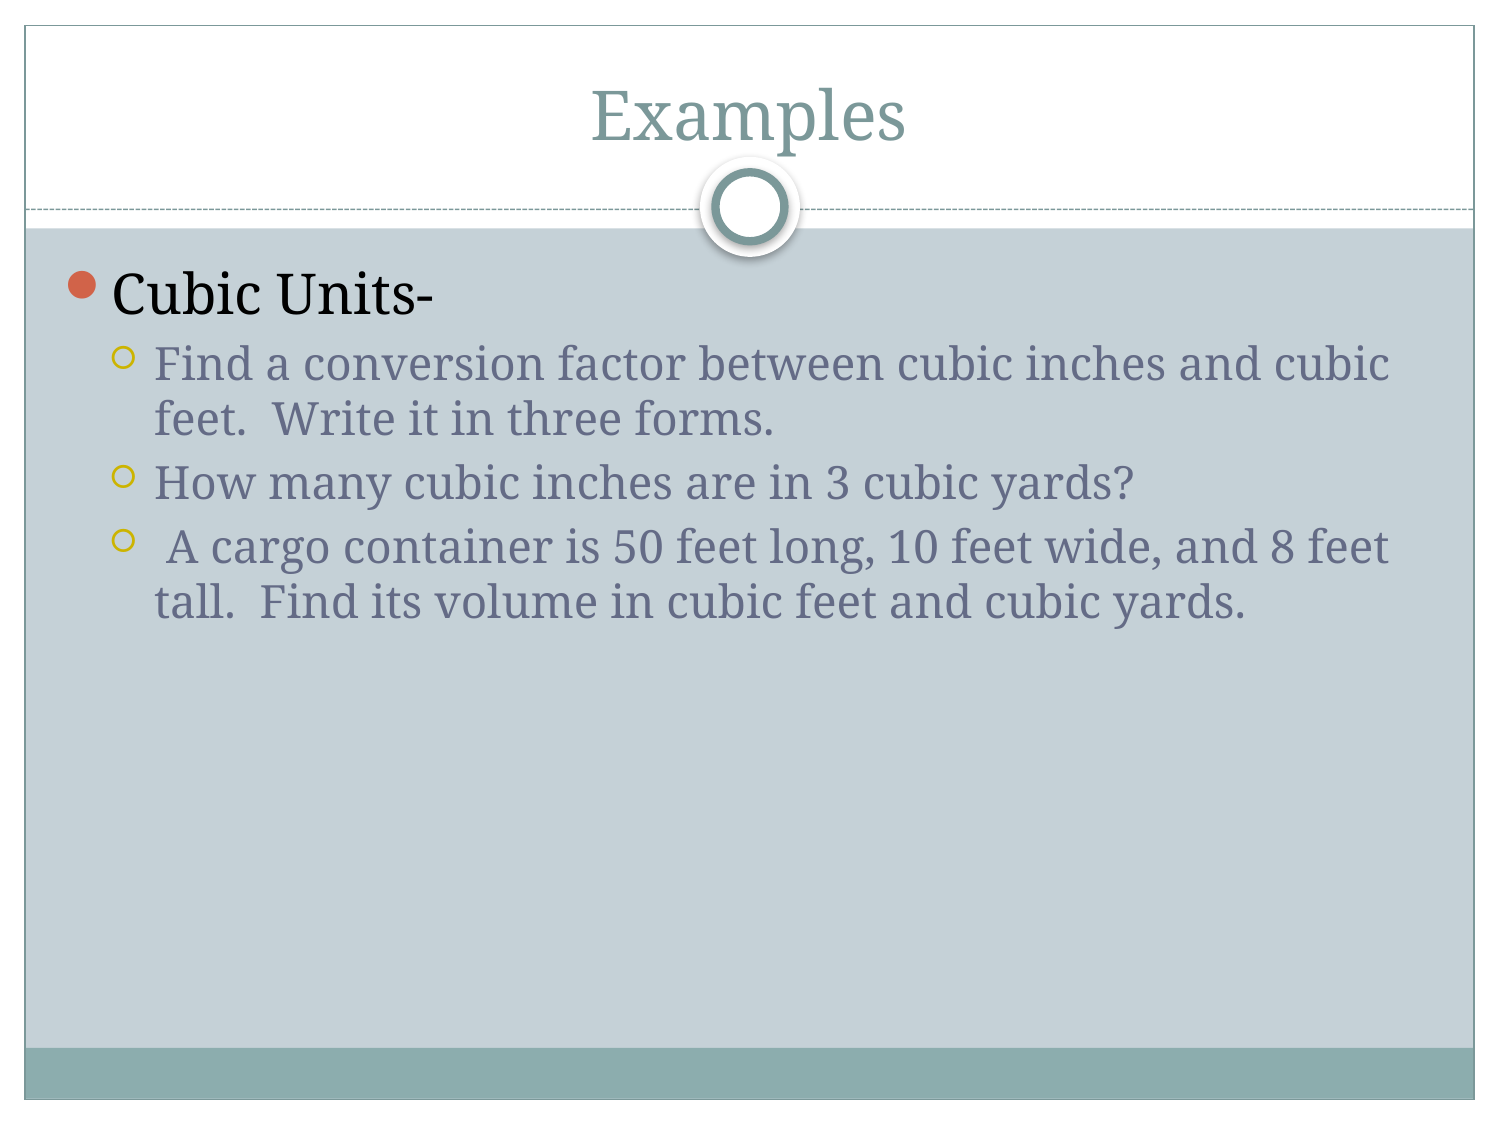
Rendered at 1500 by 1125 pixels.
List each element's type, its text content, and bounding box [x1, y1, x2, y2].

title Examples [49, 37, 1450, 162]
list Cubic Units- Find a conversion factor between cubic inches and cubic feet. Write it in three forms. How many cubic inches are in 3 cubic yards? A cargo container is 50 feet long, 10 feet wide, and 8 feet tall. Find its volume in cubic feet and cubic yards. [49, 250, 1445, 1001]
